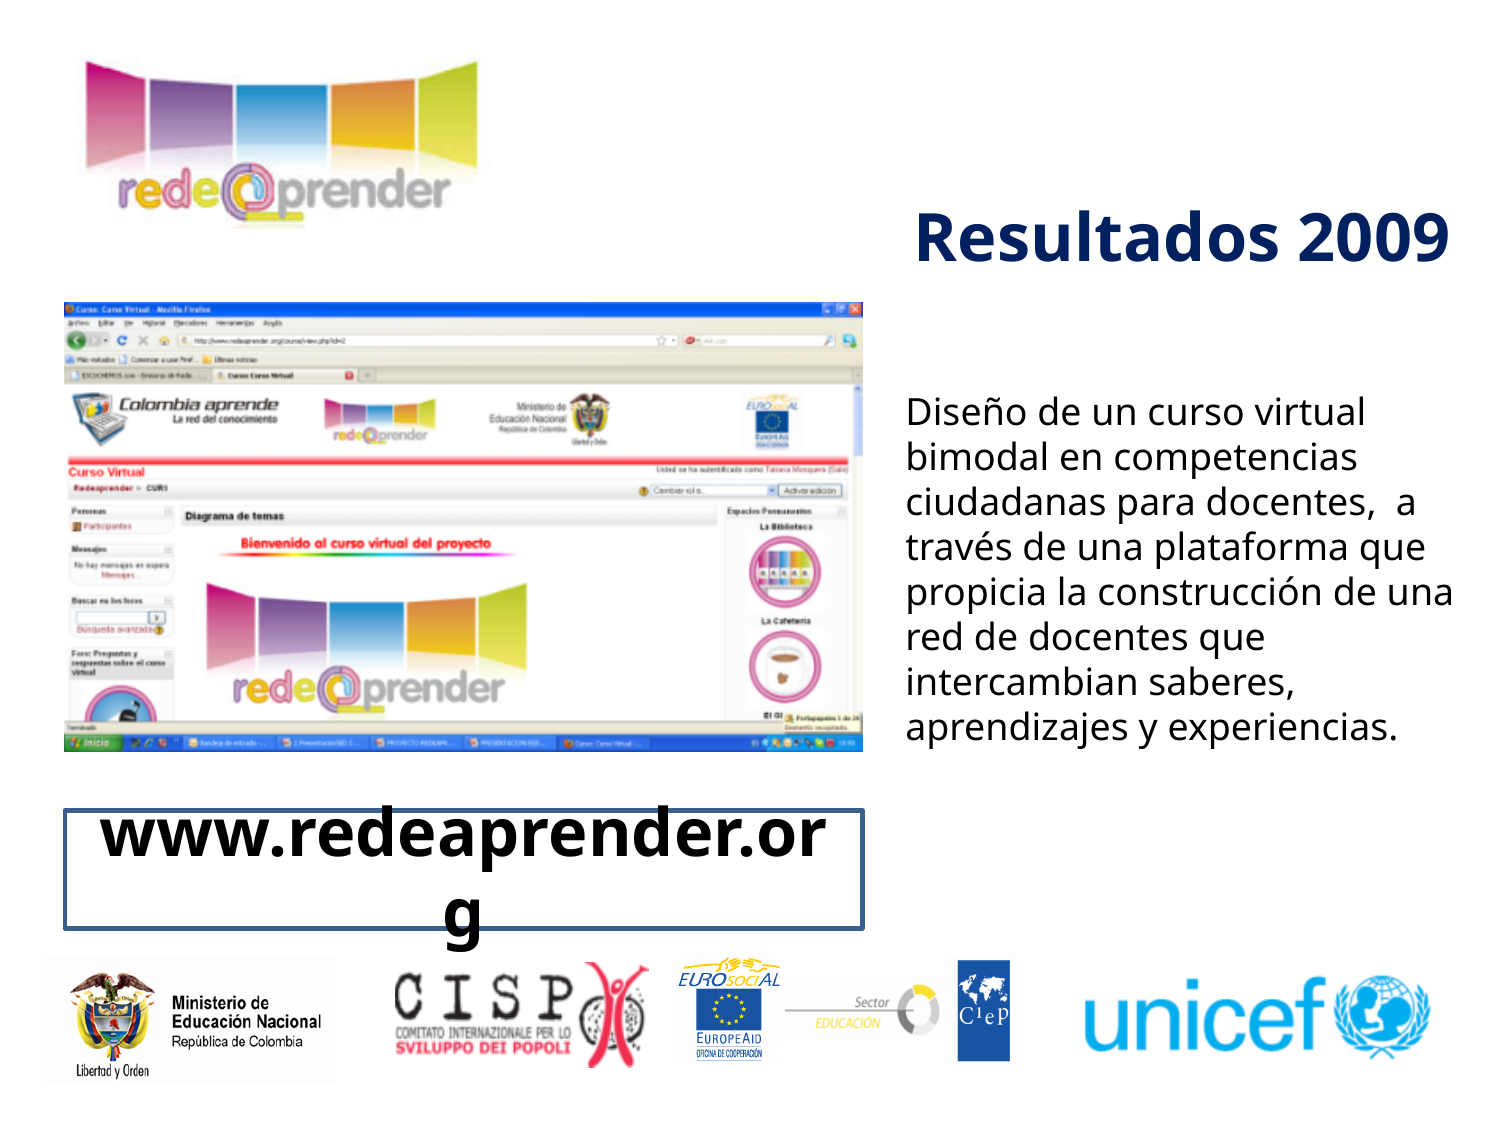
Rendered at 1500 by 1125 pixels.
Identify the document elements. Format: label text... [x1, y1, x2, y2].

picture [1080, 965, 1432, 1064]
text_box Diseño de un curso virtual bimodal en competencias ciudadanas para docentes, a través de una plataforma que propicia la construcción de una red de docentes que intercambian saberes, aprendizajes y experiencias. [890, 290, 1483, 846]
text_box www.redeaprender.org [63, 808, 865, 931]
picture [76, 42, 491, 230]
picture [41, 956, 337, 1083]
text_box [395, 952, 1022, 1068]
picture [64, 302, 863, 752]
text_box Resultados 2009 [856, 187, 1466, 283]
